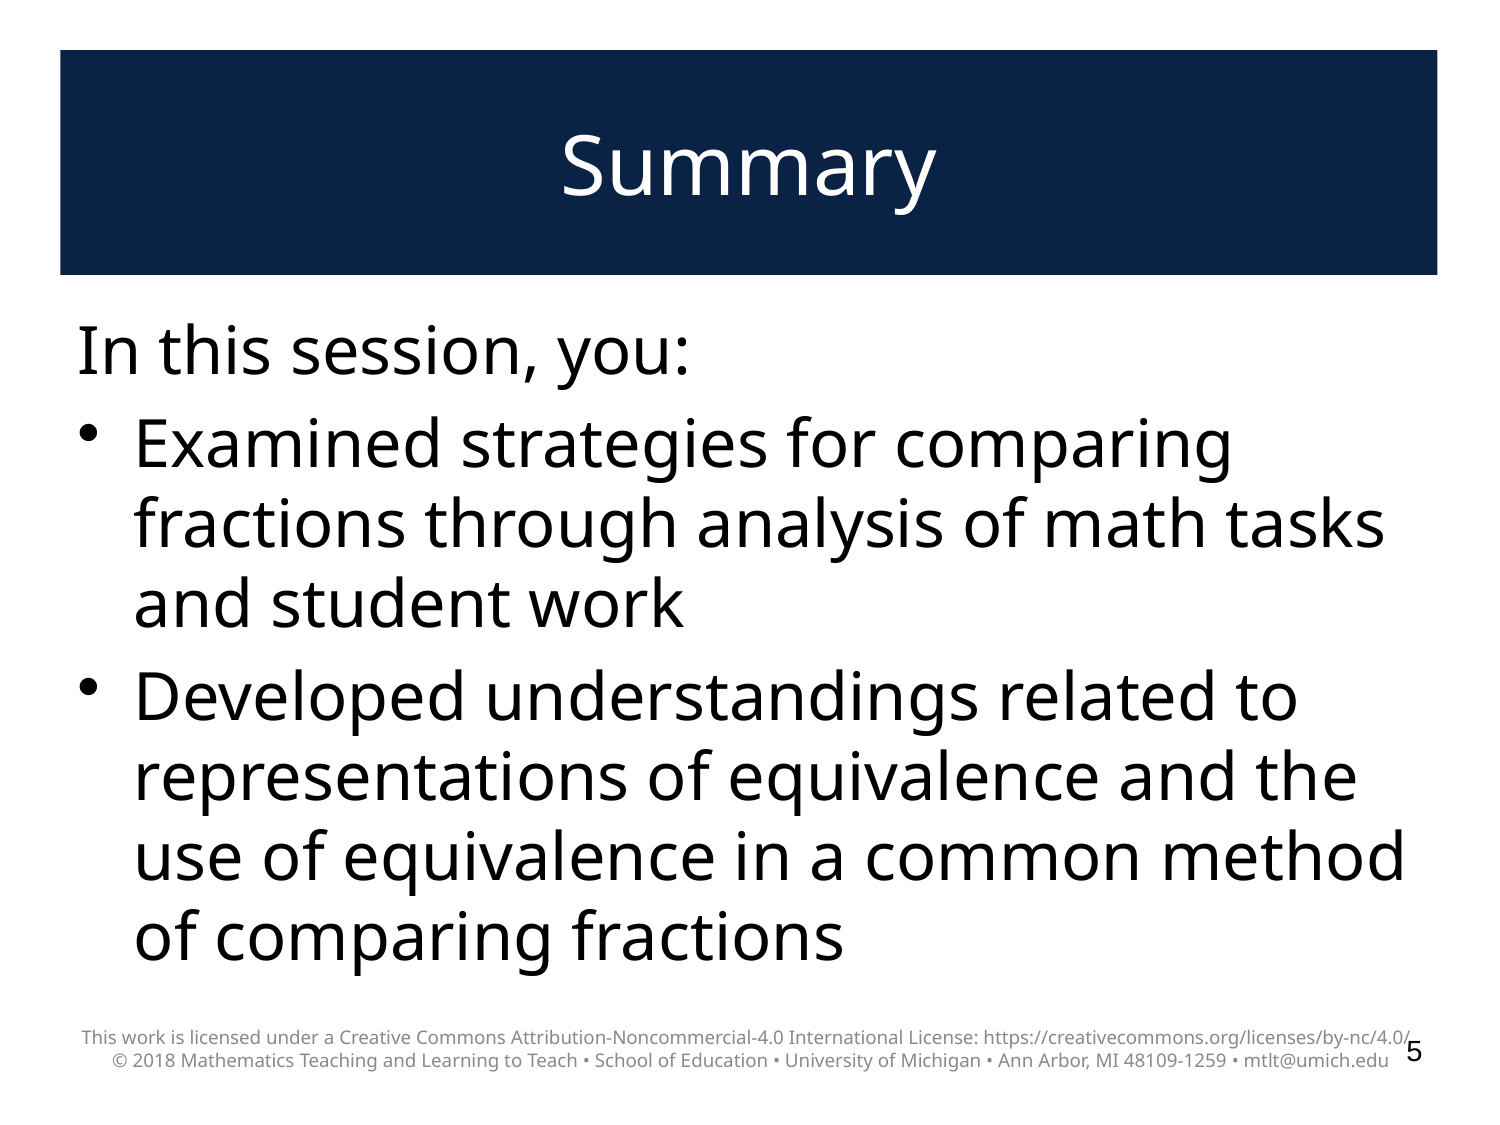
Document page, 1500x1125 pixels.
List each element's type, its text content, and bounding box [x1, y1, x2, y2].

footer This work is licensed under a Creative Commons Attribution-Noncommercial-4.0 International License: https://creativecommons.org/licenses/by-nc/4.0/ © 2018 Mathematics Teaching and Learning to Teach • School of Education • University of Michigan • Ann Arbor, MI 48109-1259 • mtlt@umich.edu [62, 1009, 1438, 1088]
title Summary [60, 50, 1438, 275]
list In this session, you: Examined strategies for comparing fractions through analysis of math tasks and student work Developed understandings related to representations of equivalence and the use of equivalence in a common method of comparing fractions [62, 299, 1438, 1005]
